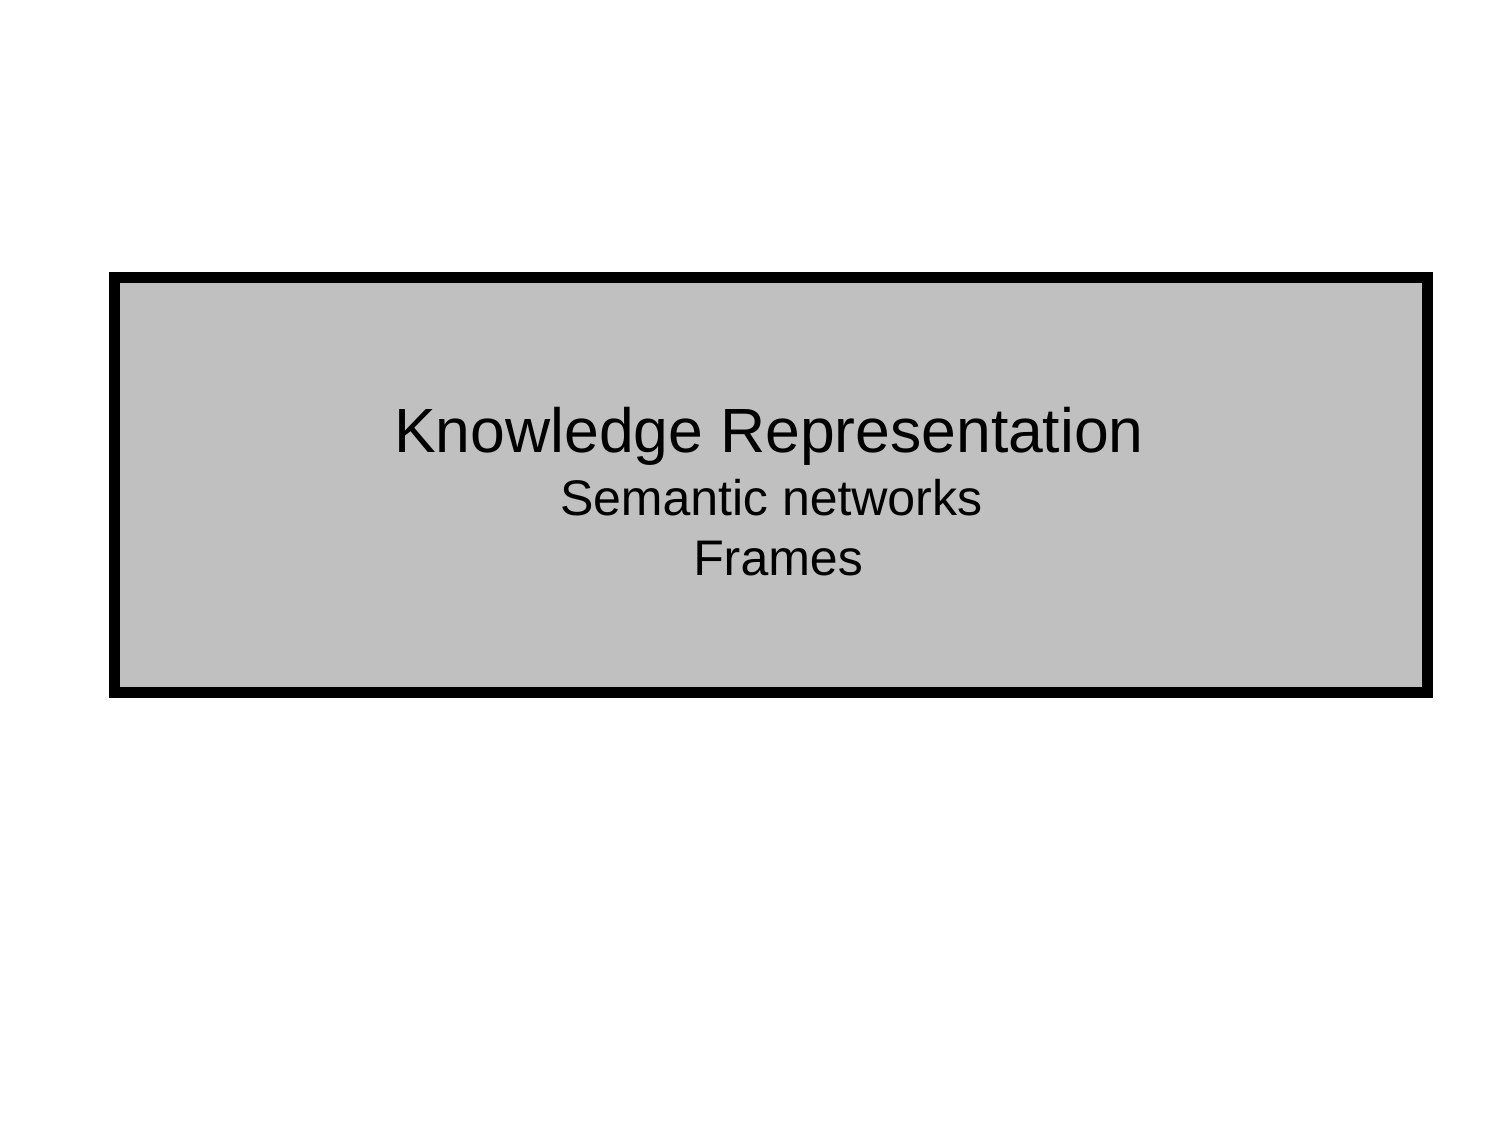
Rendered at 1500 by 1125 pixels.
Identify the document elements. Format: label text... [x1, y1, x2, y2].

title Knowledge Representation Semantic networks Frames [201, 305, 1355, 669]
